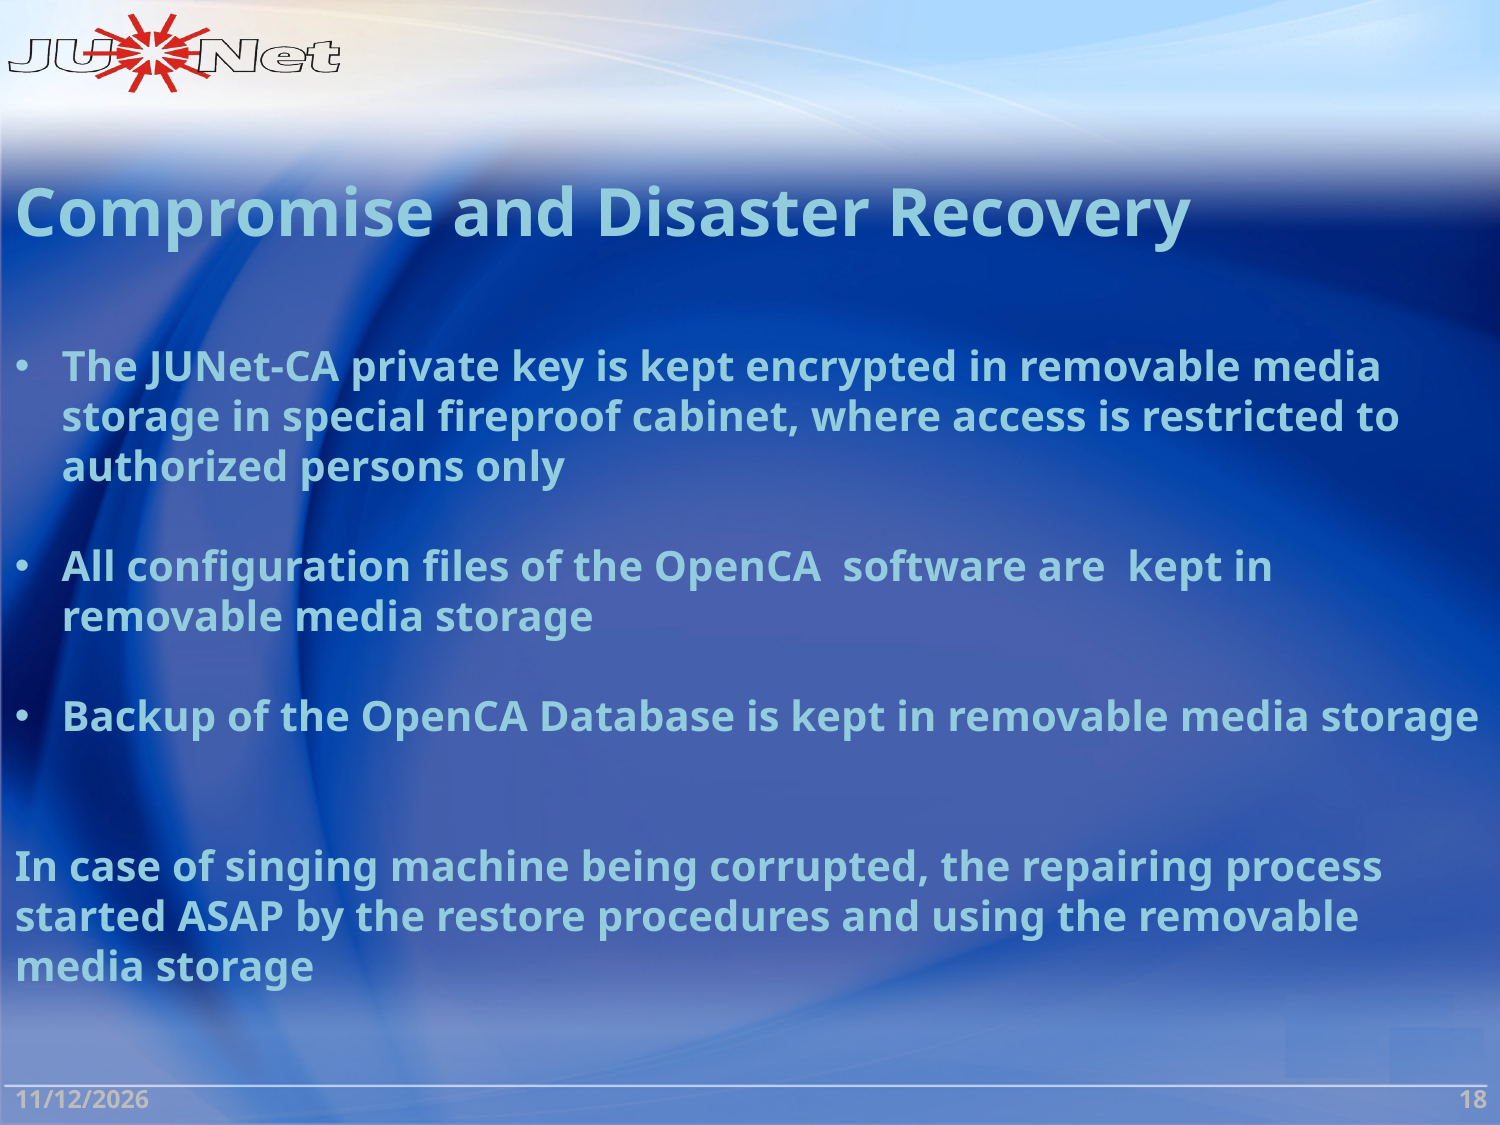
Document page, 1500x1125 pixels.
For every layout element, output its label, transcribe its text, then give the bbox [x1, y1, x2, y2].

text_box Compromise and Disaster Recovery The JUNet-CA private key is kept encrypted in removable media storage in special fireproof cabinet, where access is restricted to authorized persons only All configuration files of the OpenCA software are kept in removable media storage Backup of the OpenCA Database is kept in removable media storage In case of singing machine being corrupted, the repairing process started ASAP by the restore procedures and using the removable media storage [0, 162, 1500, 1125]
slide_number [0, 1052, 425, 1125]
picture [0, 0, 1500, 162]
slide_number 18 [1299, 1052, 1488, 1125]
